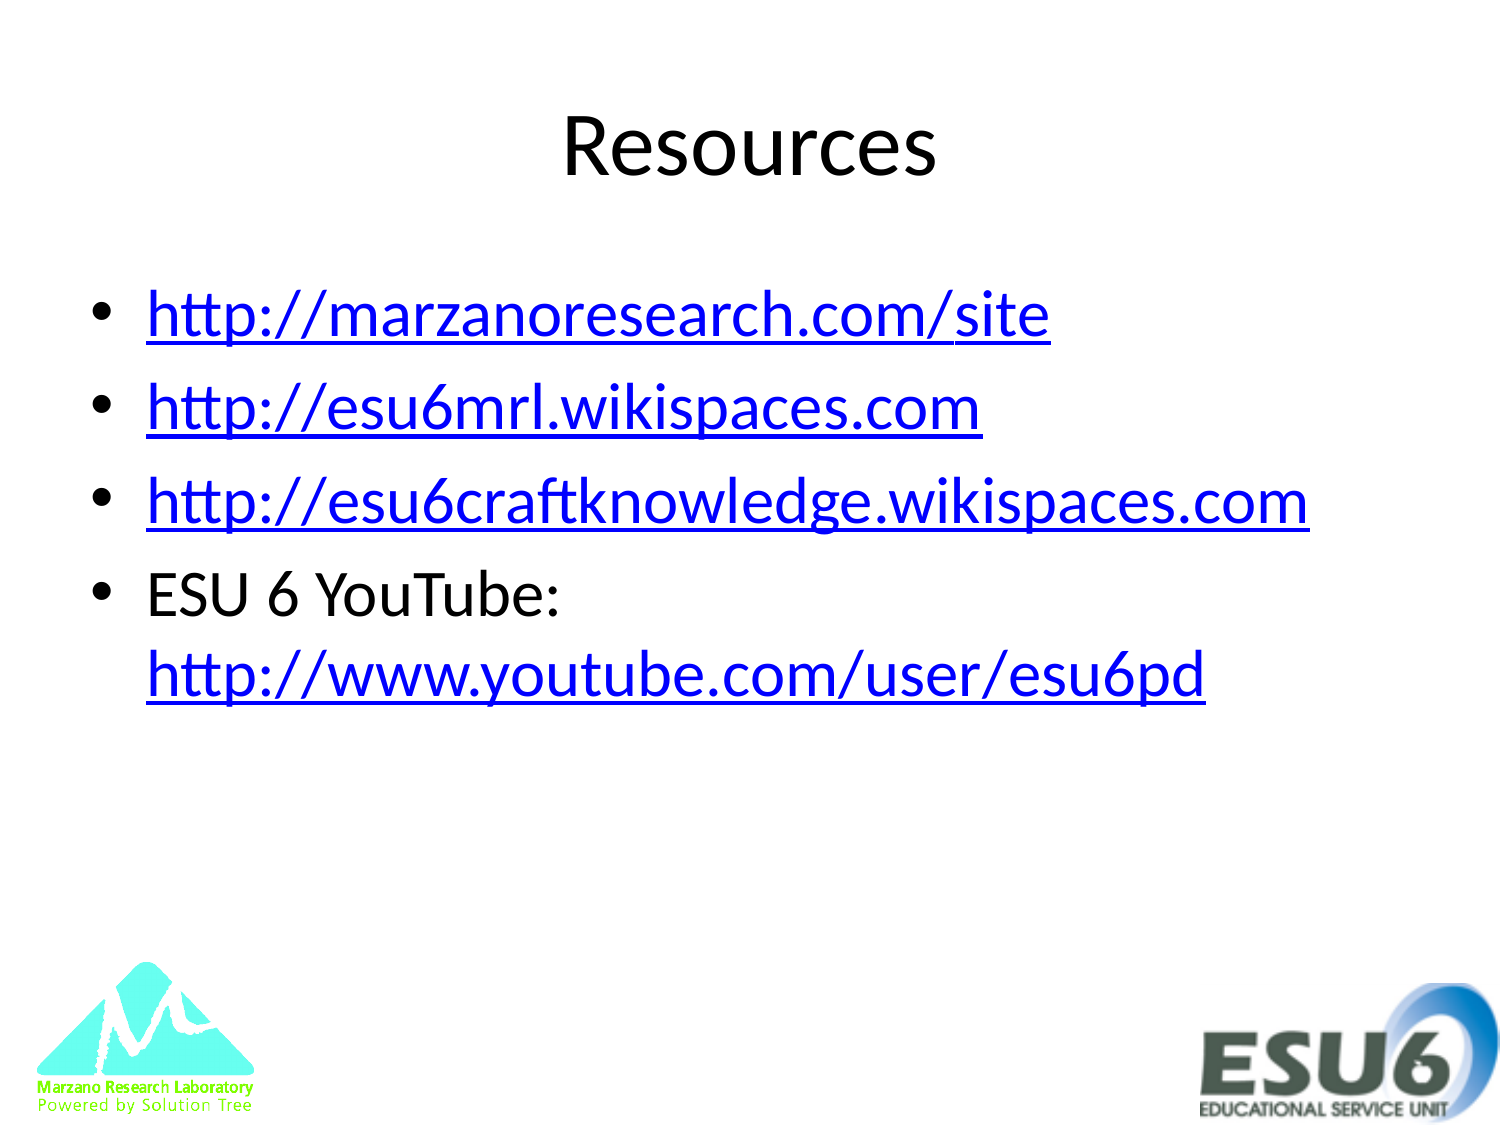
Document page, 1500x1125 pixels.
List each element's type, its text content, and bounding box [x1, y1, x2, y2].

picture [37, 962, 254, 1114]
picture [1200, 983, 1500, 1125]
list http://marzanoresearch.com/site http://esu6mrl.wikispaces.com http://esu6craftknowledge.wikispaces.com ESU 6 YouTube: http://www.youtube.com/user/esu6pd [75, 262, 1425, 1005]
title Resources [75, 45, 1425, 233]
